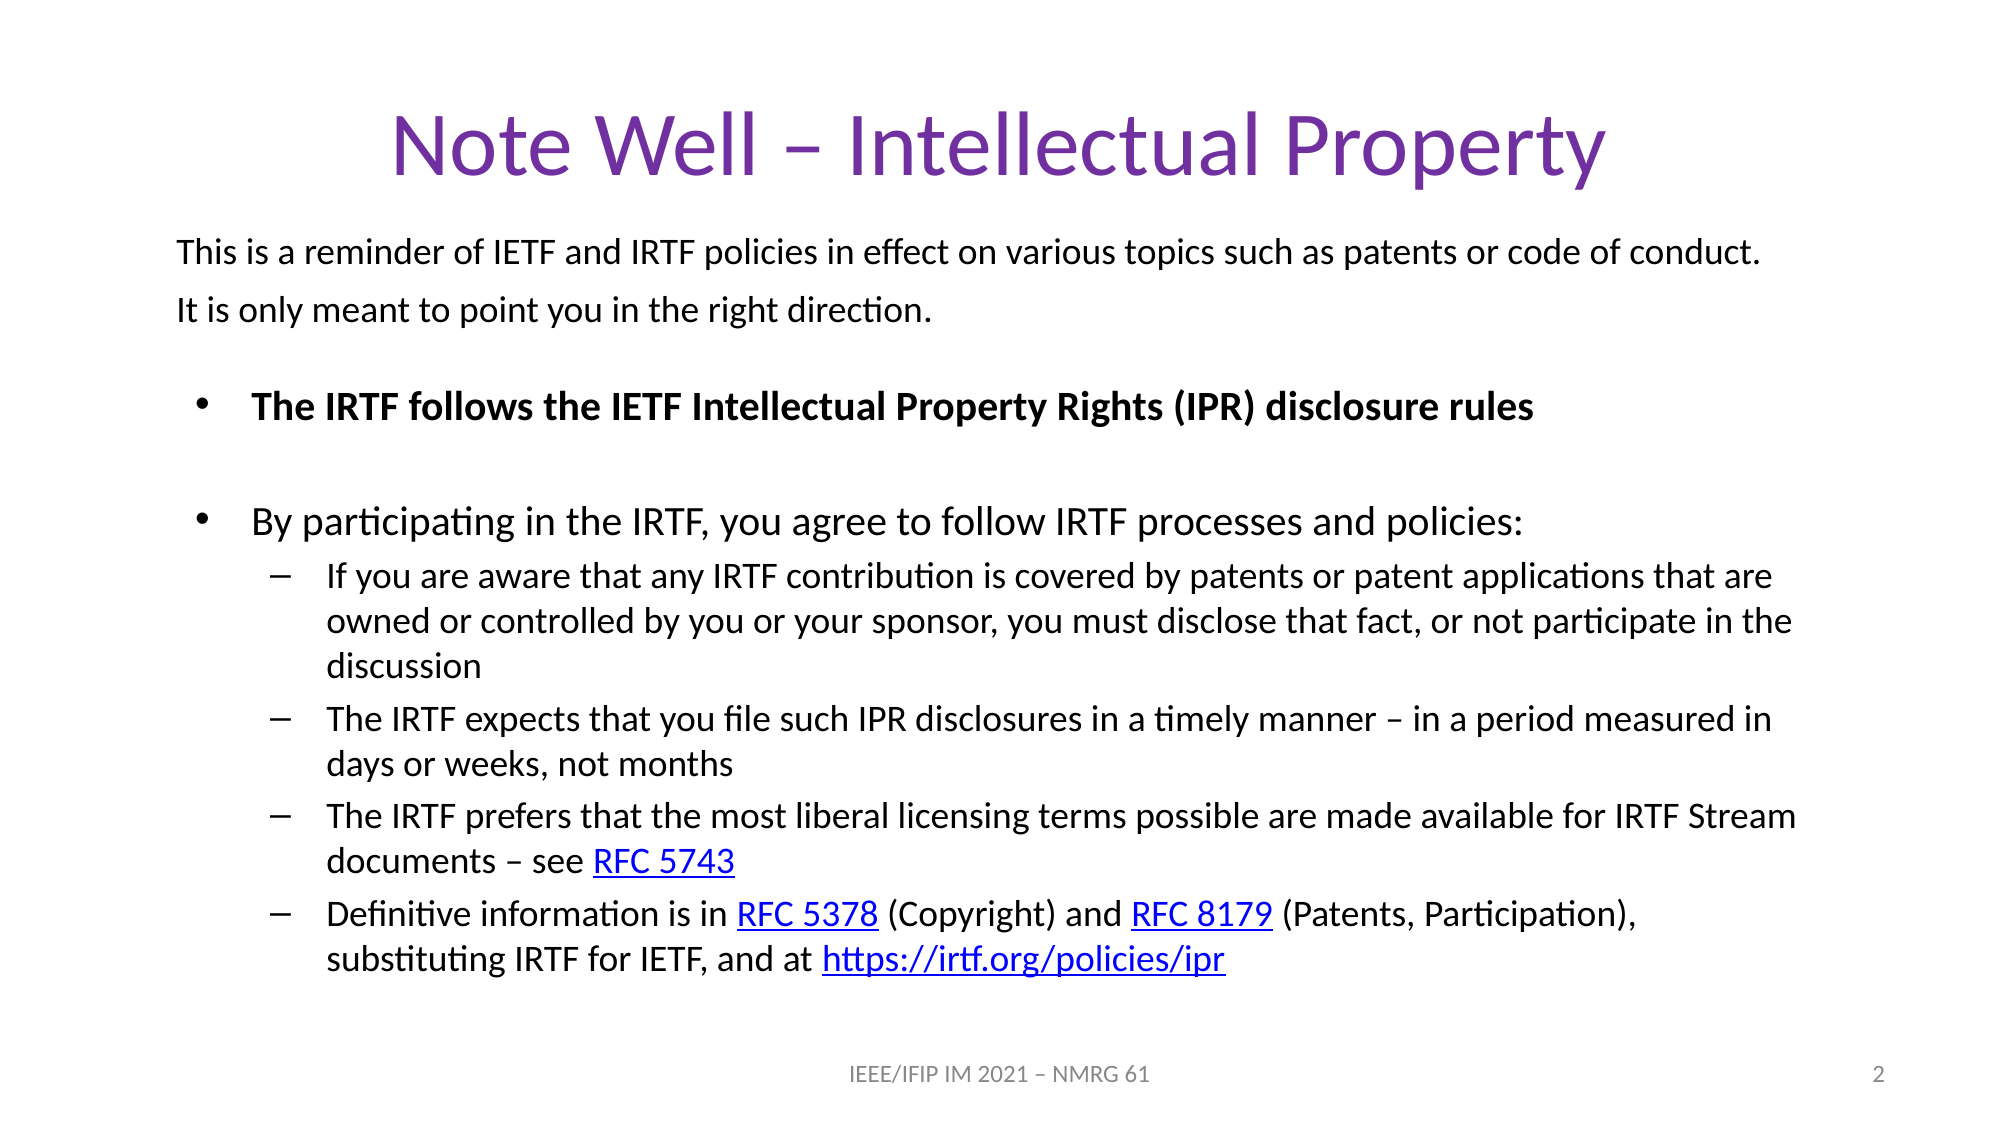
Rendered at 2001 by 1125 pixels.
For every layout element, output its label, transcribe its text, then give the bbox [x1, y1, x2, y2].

title Note Well – Intellectual Property [99, 45, 1900, 233]
footer IEEE/IFIP IM 2021 – NMRG 61 [683, 1042, 1317, 1103]
list This is a reminder of IETF and IRTF policies in effect on various topics such as patents or code of conduct. It is only meant to point you in the right direction. The IRTF follows the IETF Intellectual Property Rights (IPR) disclosure rules By participating in the IRTF, you agree to follow IRTF processes and policies: If you are aware that any IRTF contribution is covered by patents or patent applications that are owned or controlled by you or your sponsor, you must disclose that fact, or not participate in the discussion The IRTF expects that you file such IPR disclosures in a timely manner – in a period measured in days or weeks, not months The IRTF prefers that the most liberal licensing terms possible are made available for IRTF Stream documents – see RFC 5743 Definitive information is in RFC 5378 (Copyright) and RFC 8179 (Patents, Participation), substituting IRTF for IETF, and at https://irtf.org/policies/ipr [161, 219, 1839, 1071]
slide_number 2 [1433, 1042, 1900, 1103]
